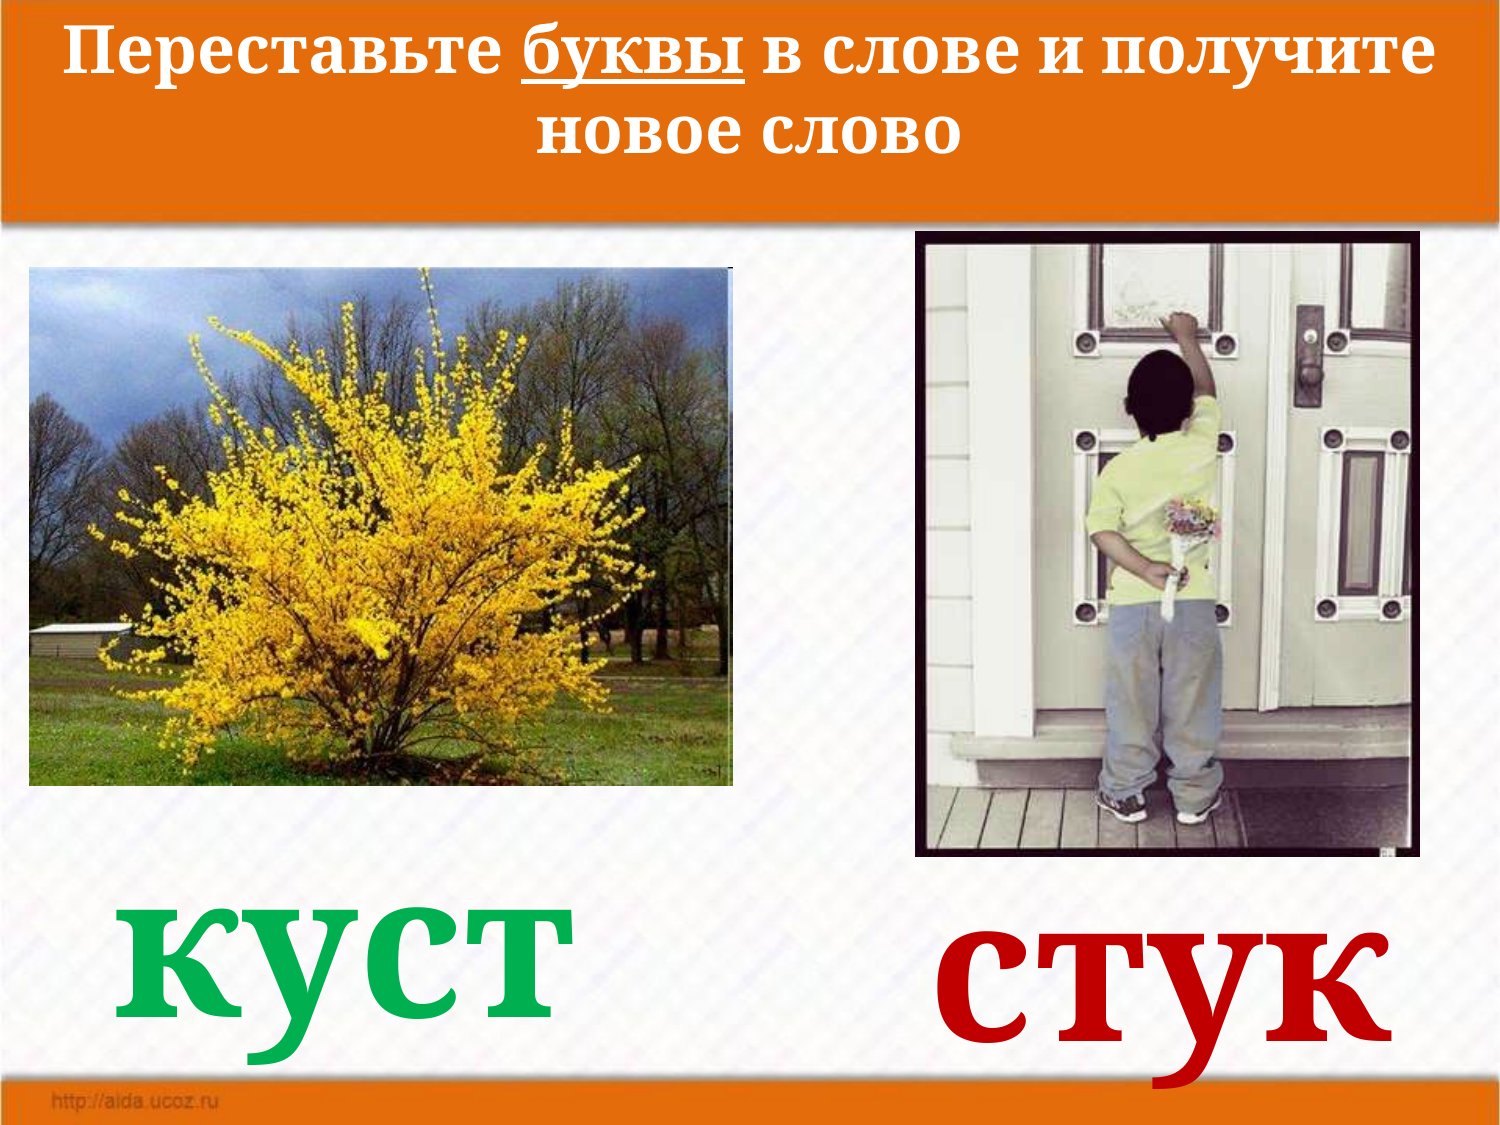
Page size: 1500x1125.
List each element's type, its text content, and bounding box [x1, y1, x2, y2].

text_box стук [914, 864, 1407, 1089]
text_box куст [99, 810, 592, 1066]
text_box Переставьте буквы в слове и получите новое слово [0, 0, 1500, 175]
picture [0, 175, 1500, 1125]
